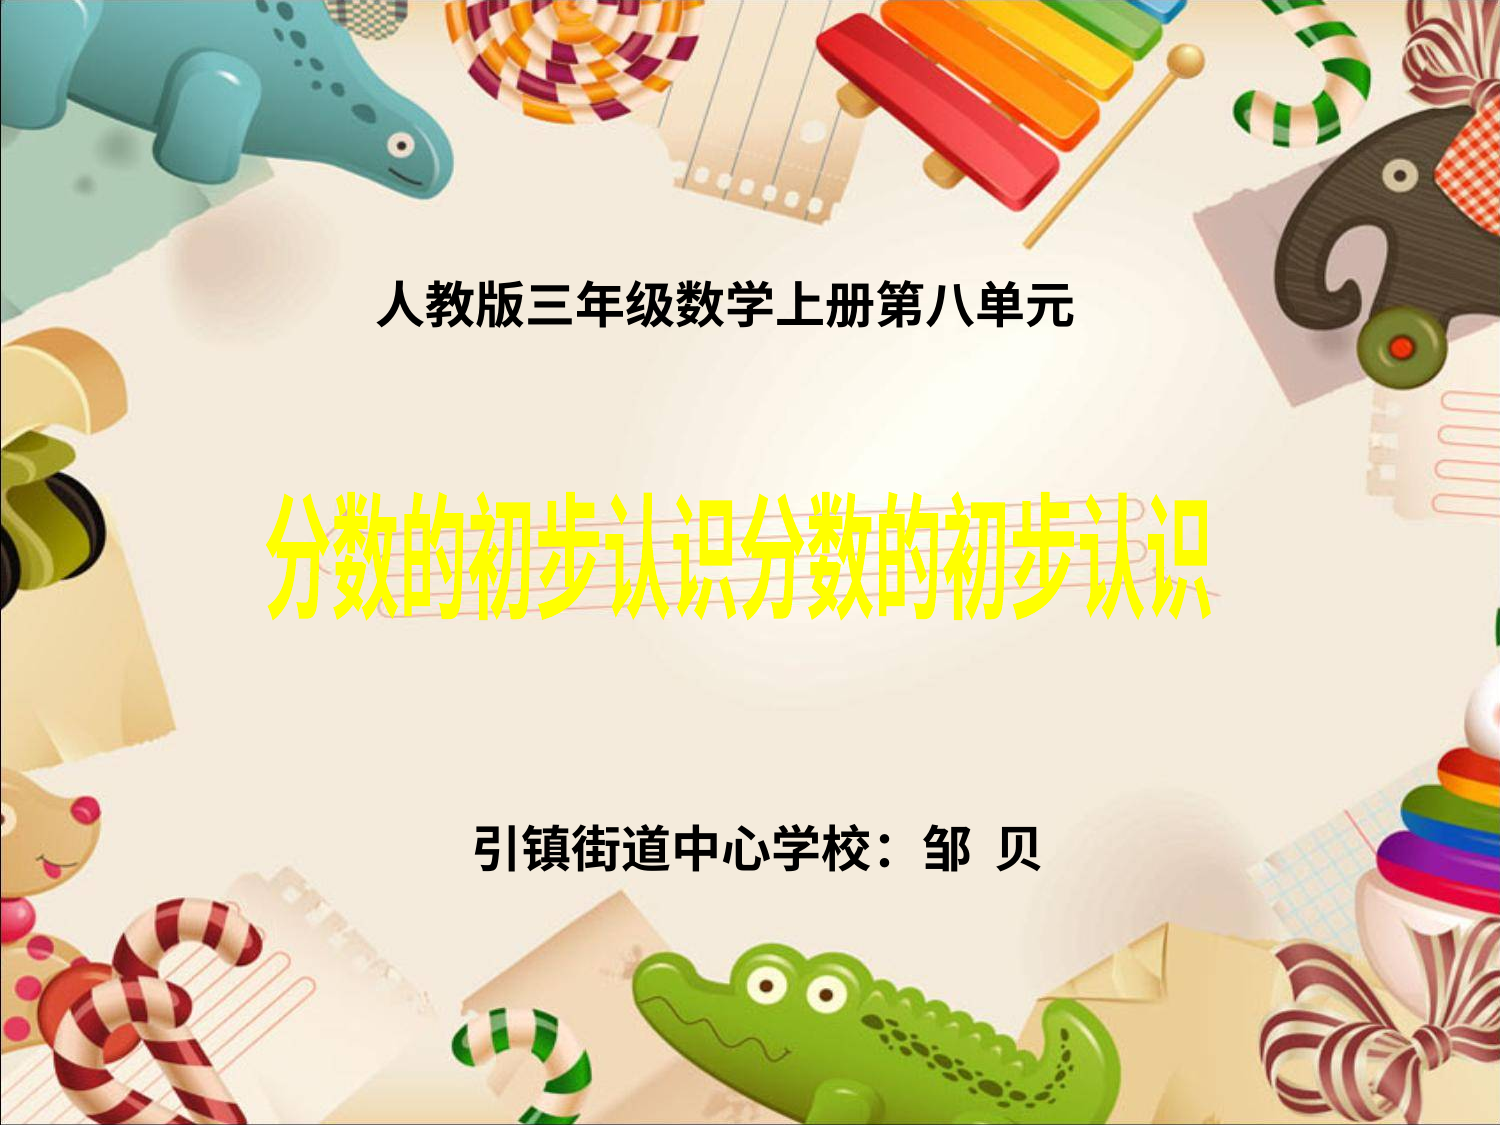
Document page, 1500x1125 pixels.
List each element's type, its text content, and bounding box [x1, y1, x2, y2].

text_box 引镇街道中心学校：邹 贝 [457, 810, 1060, 886]
text_box 人教版三年级数学上册第八单元 [360, 266, 1091, 342]
picture [0, 0, 1500, 1125]
